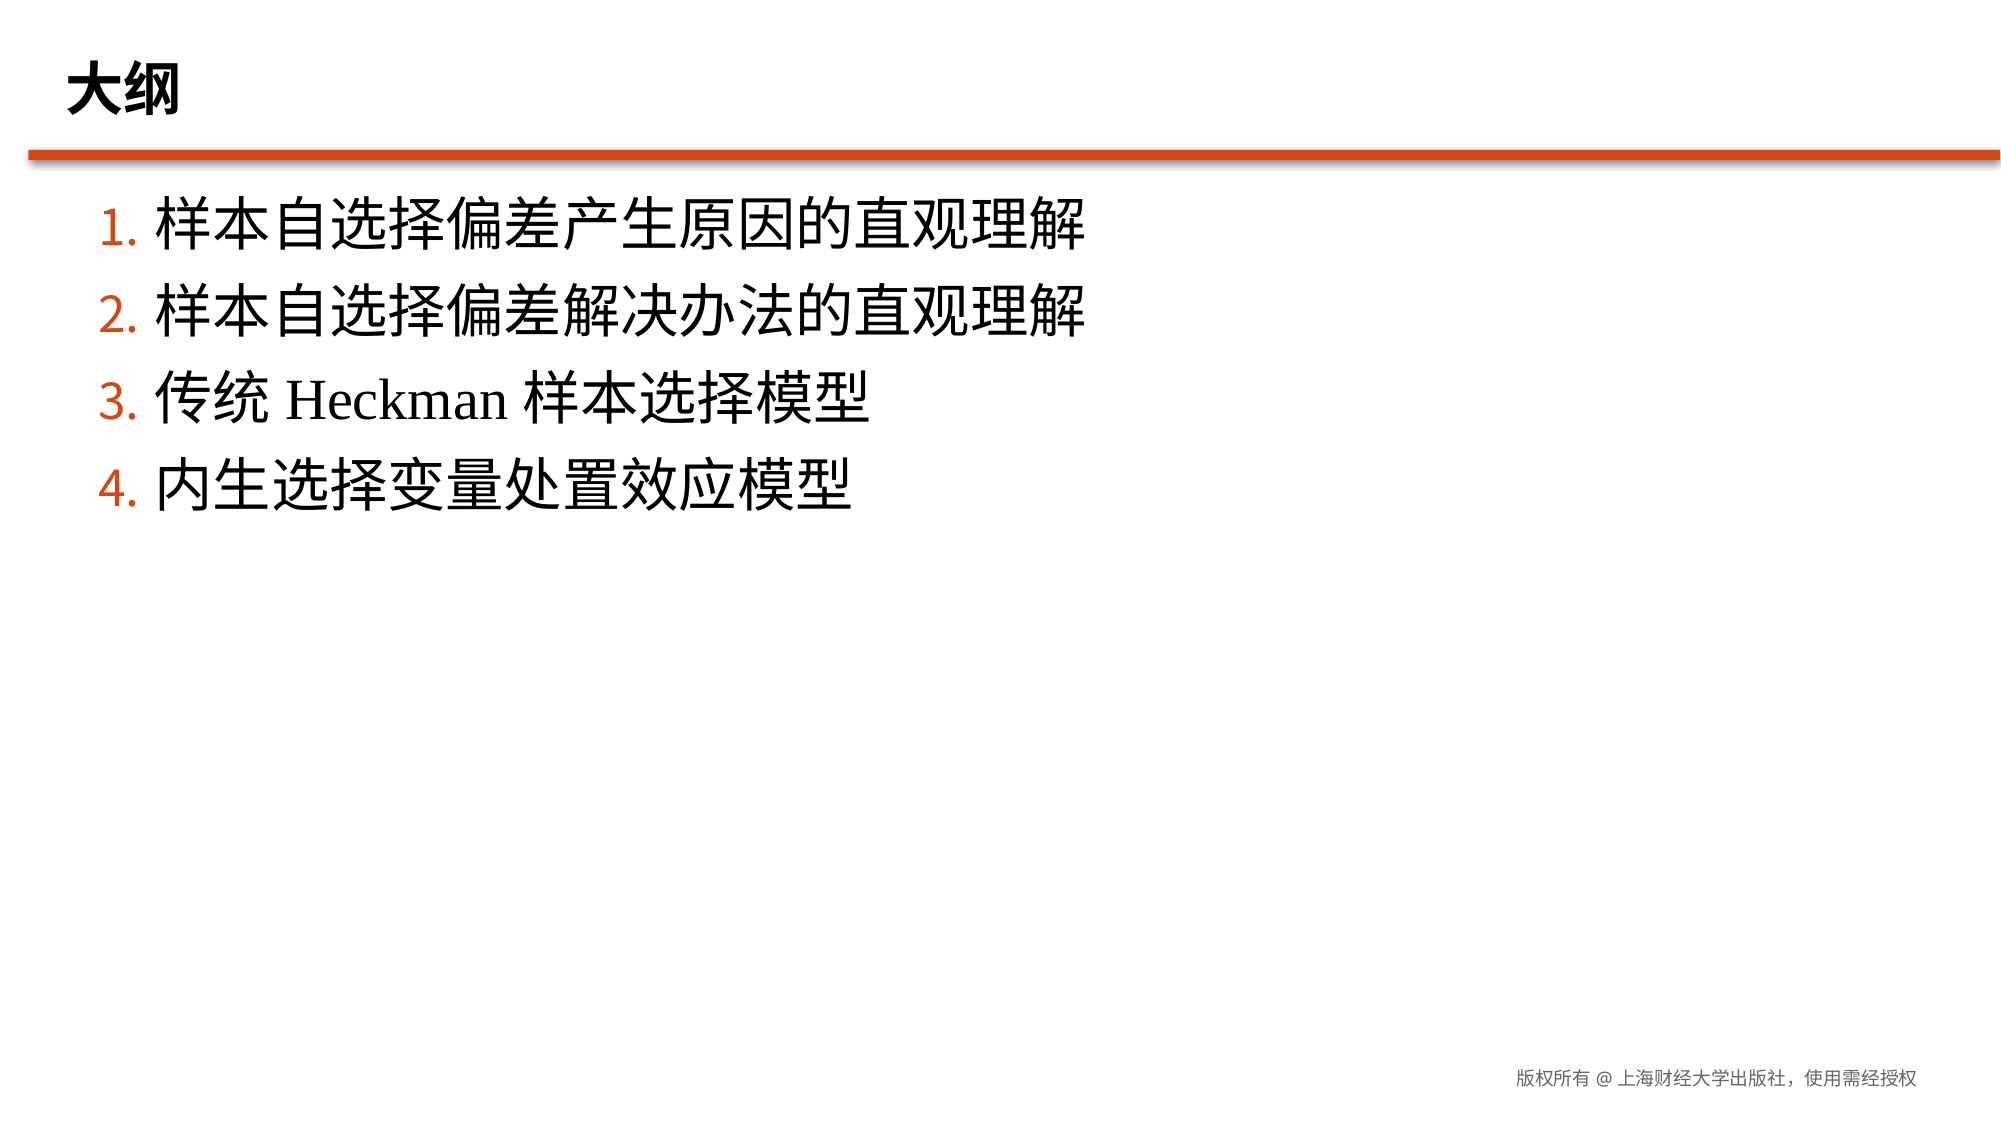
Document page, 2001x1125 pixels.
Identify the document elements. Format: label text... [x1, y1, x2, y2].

list 样本自选择偏差产生原因的直观理解 样本自选择偏差解决办法的直观理解 传统Heckman样本选择模型 内生选择变量处置效应模型 [83, 174, 1867, 1032]
footer 版权所有@上海财经大学出版社，使用需经授权 [1483, 1046, 1950, 1109]
title 大纲 [50, 50, 1825, 138]
